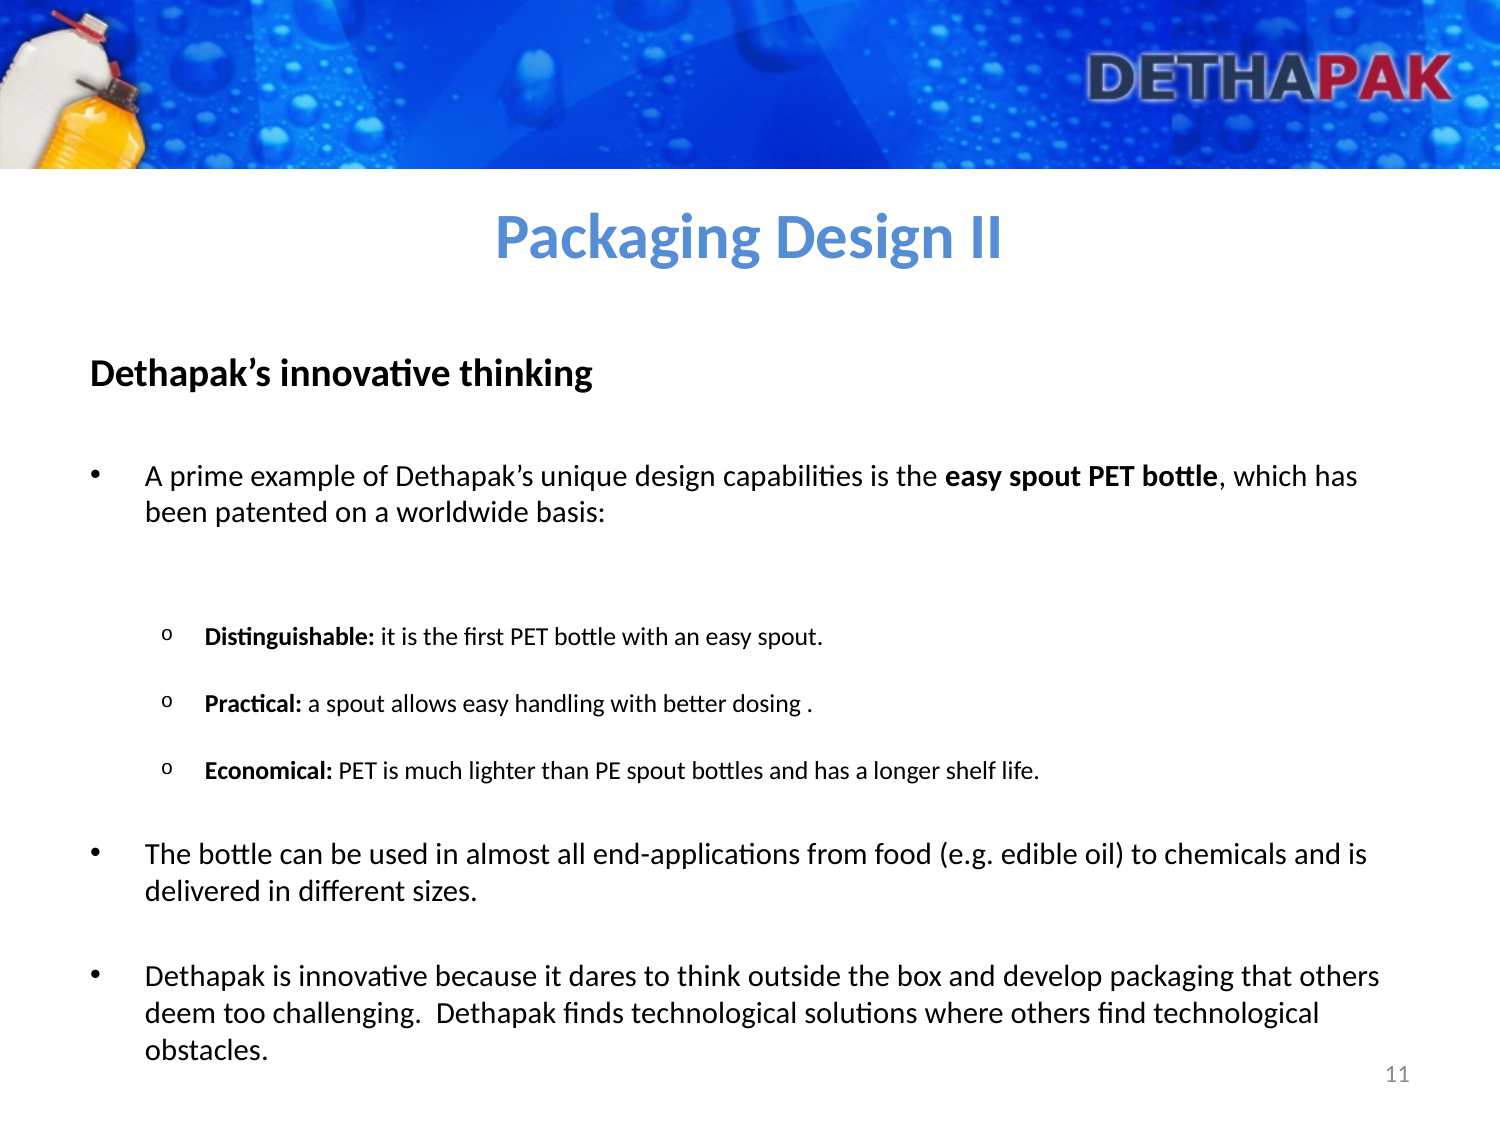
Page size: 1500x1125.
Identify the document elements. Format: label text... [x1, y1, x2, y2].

picture [0, 0, 1500, 169]
slide_number 11 [1074, 1042, 1425, 1103]
list Dethapak’s innovative thinking A prime example of Dethapak’s unique design capabilities is the easy spout PET bottle, which has been patented on a worldwide basis: Distinguishable: it is the first PET bottle with an easy spout. Practical: a spout allows easy handling with better dosing . Economical: PET is much lighter than PE spout bottles and has a longer shelf life. The bottle can be used in almost all end-applications from food (e.g. edible oil) to chemicals and is delivered in different sizes. Dethapak is innovative because it dares to think outside the box and develop packaging that others deem too challenging. Dethapak finds technological solutions where others find technological obstacles. [75, 339, 1425, 1083]
title Packaging Design II [75, 186, 1425, 339]
